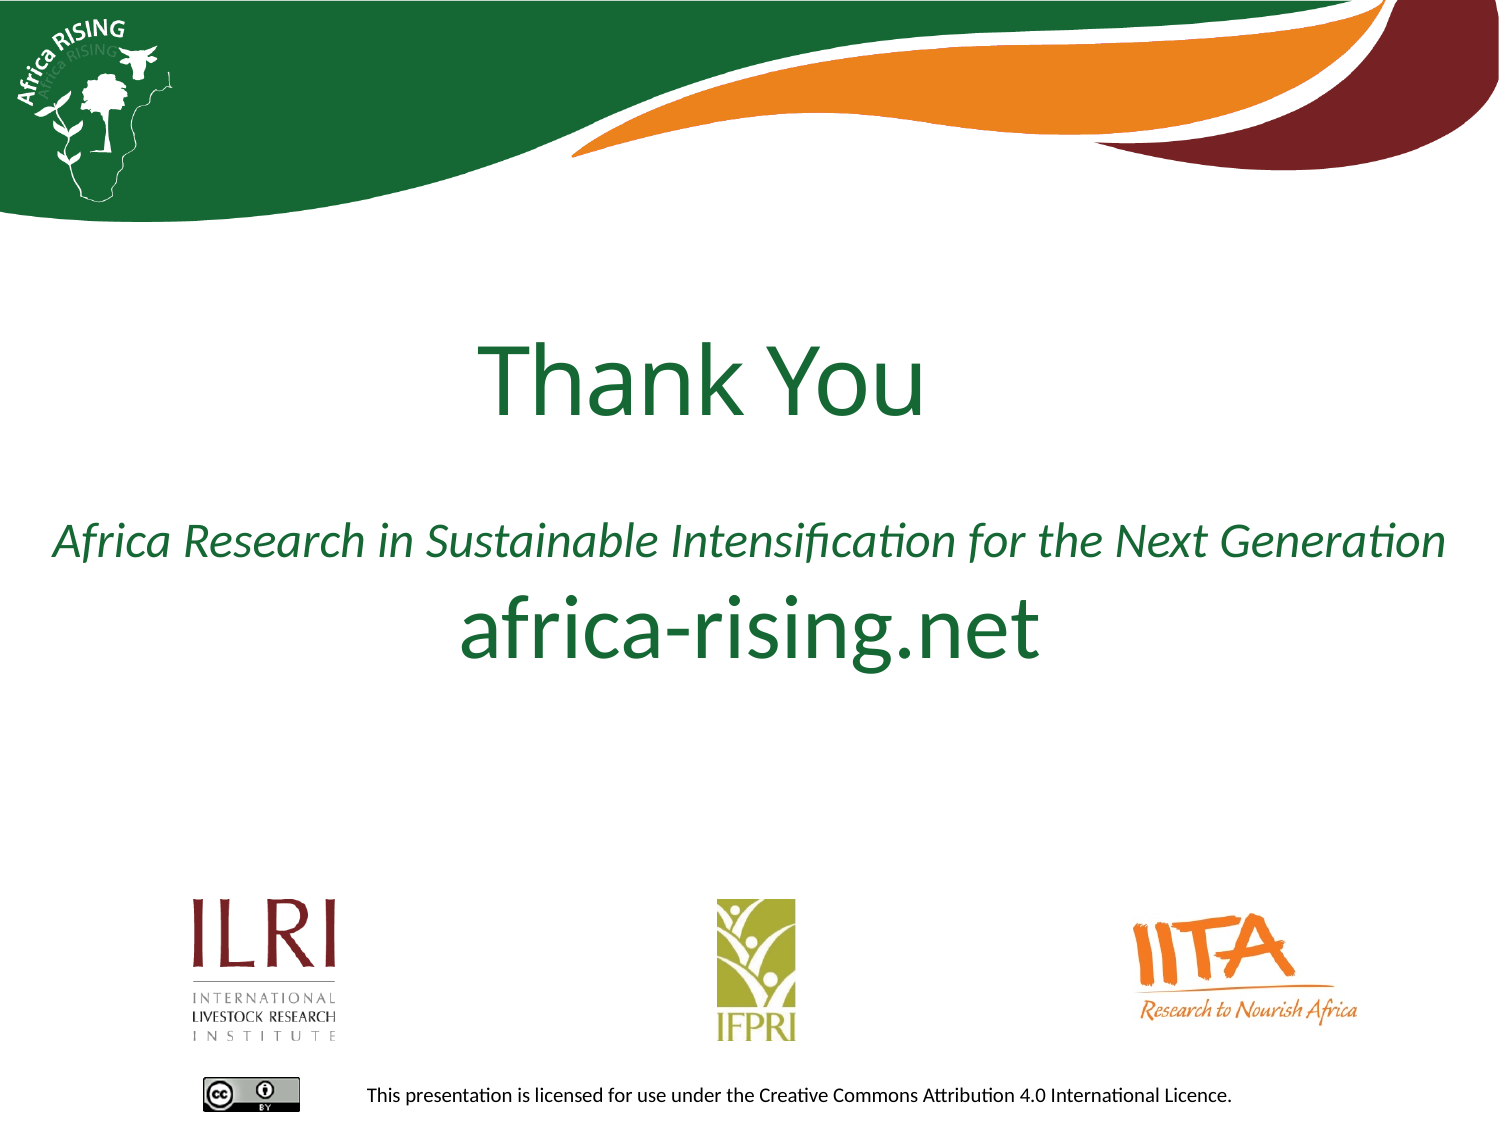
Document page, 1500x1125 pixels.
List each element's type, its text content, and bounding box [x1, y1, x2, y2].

picture [193, 899, 335, 1041]
picture [1133, 913, 1357, 1026]
picture [203, 1077, 300, 1112]
picture [0, 0, 1499, 222]
text_box Thank You [78, 312, 1329, 500]
picture [717, 899, 796, 1041]
